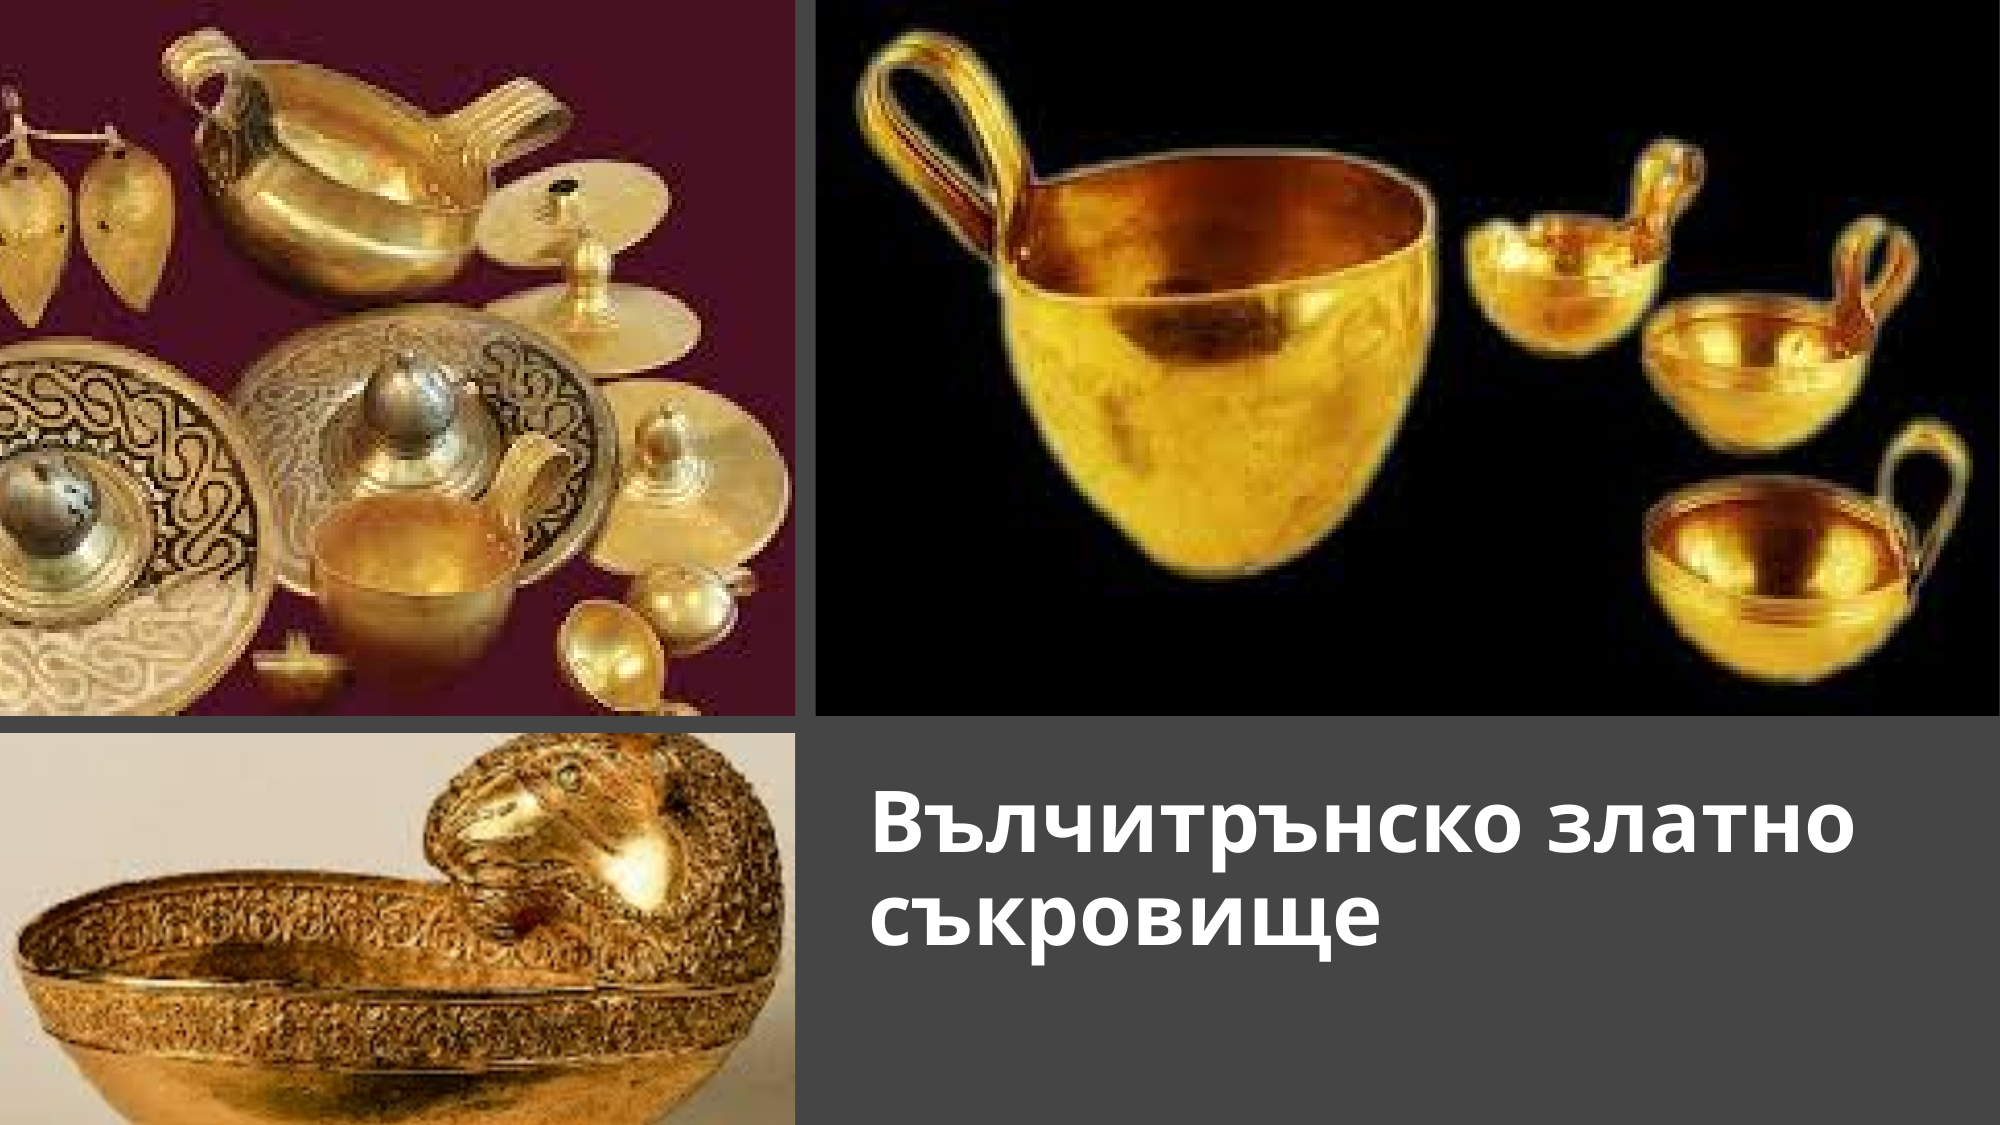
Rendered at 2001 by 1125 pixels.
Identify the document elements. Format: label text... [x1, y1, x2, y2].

picture [0, 733, 796, 1125]
picture [815, 0, 2000, 716]
title Вълчитрънско златно съкровище [853, 765, 1943, 978]
picture [0, 0, 796, 716]
